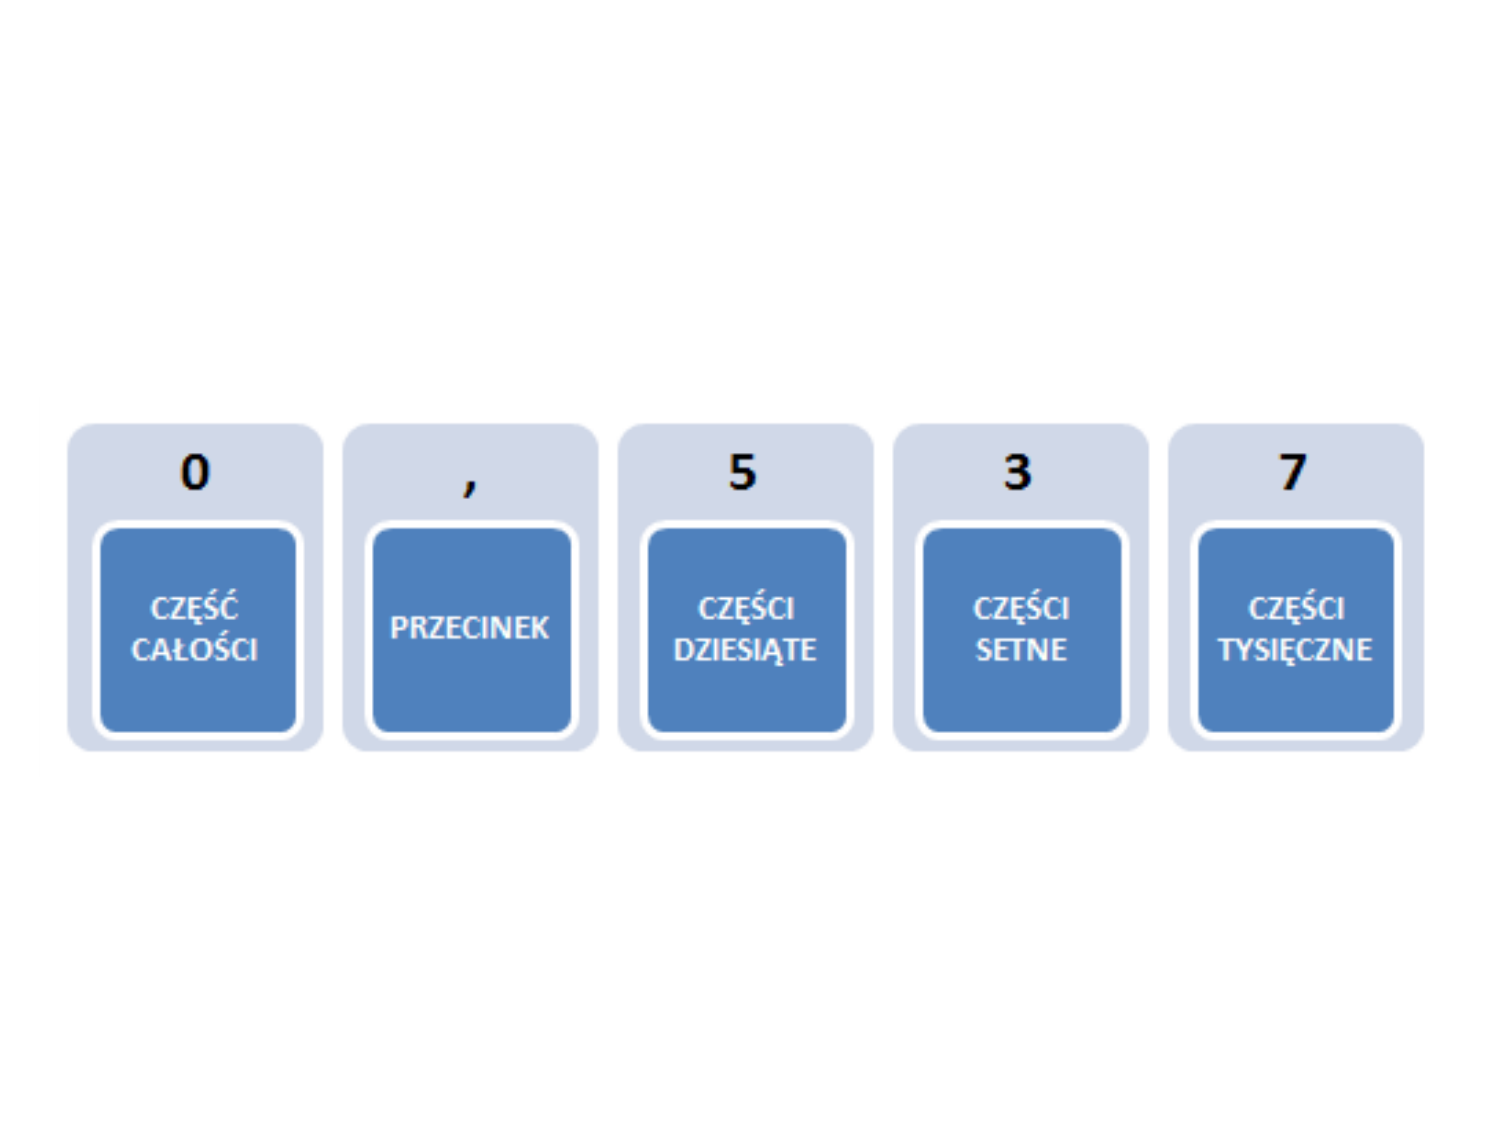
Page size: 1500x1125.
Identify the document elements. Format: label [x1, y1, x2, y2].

picture [38, 396, 1448, 777]
